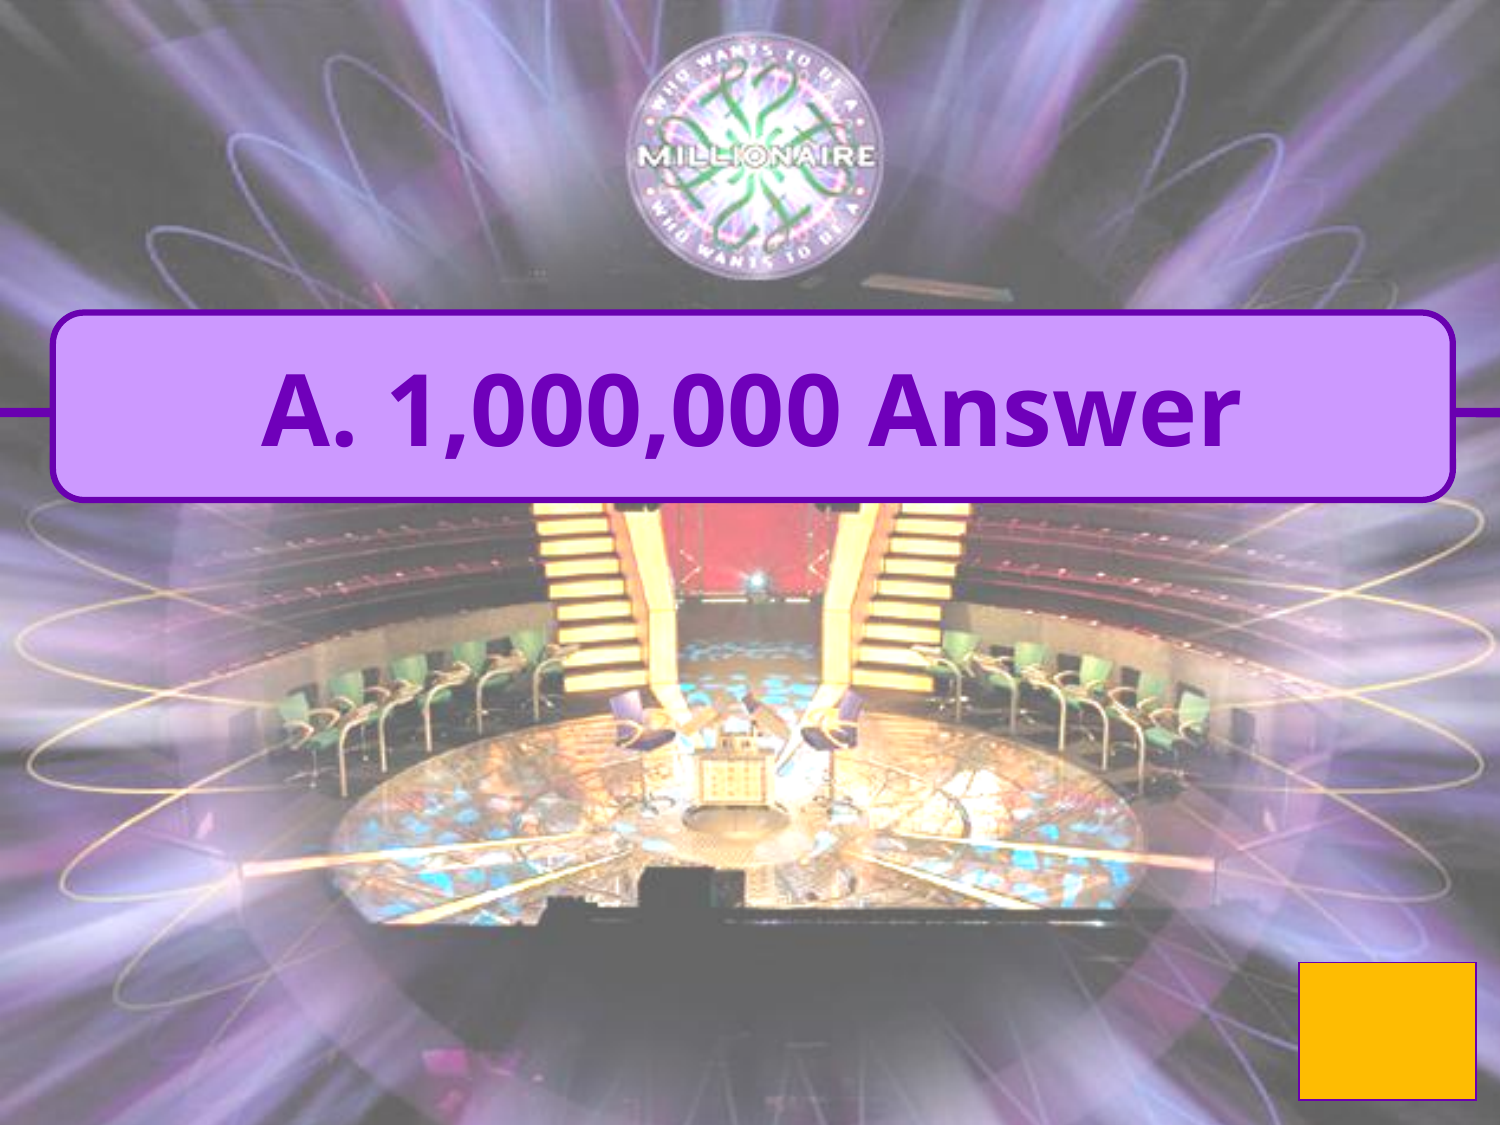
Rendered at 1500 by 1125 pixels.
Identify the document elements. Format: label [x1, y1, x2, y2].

text_box [1298, 962, 1477, 1100]
text_box [0, 312, 1500, 501]
